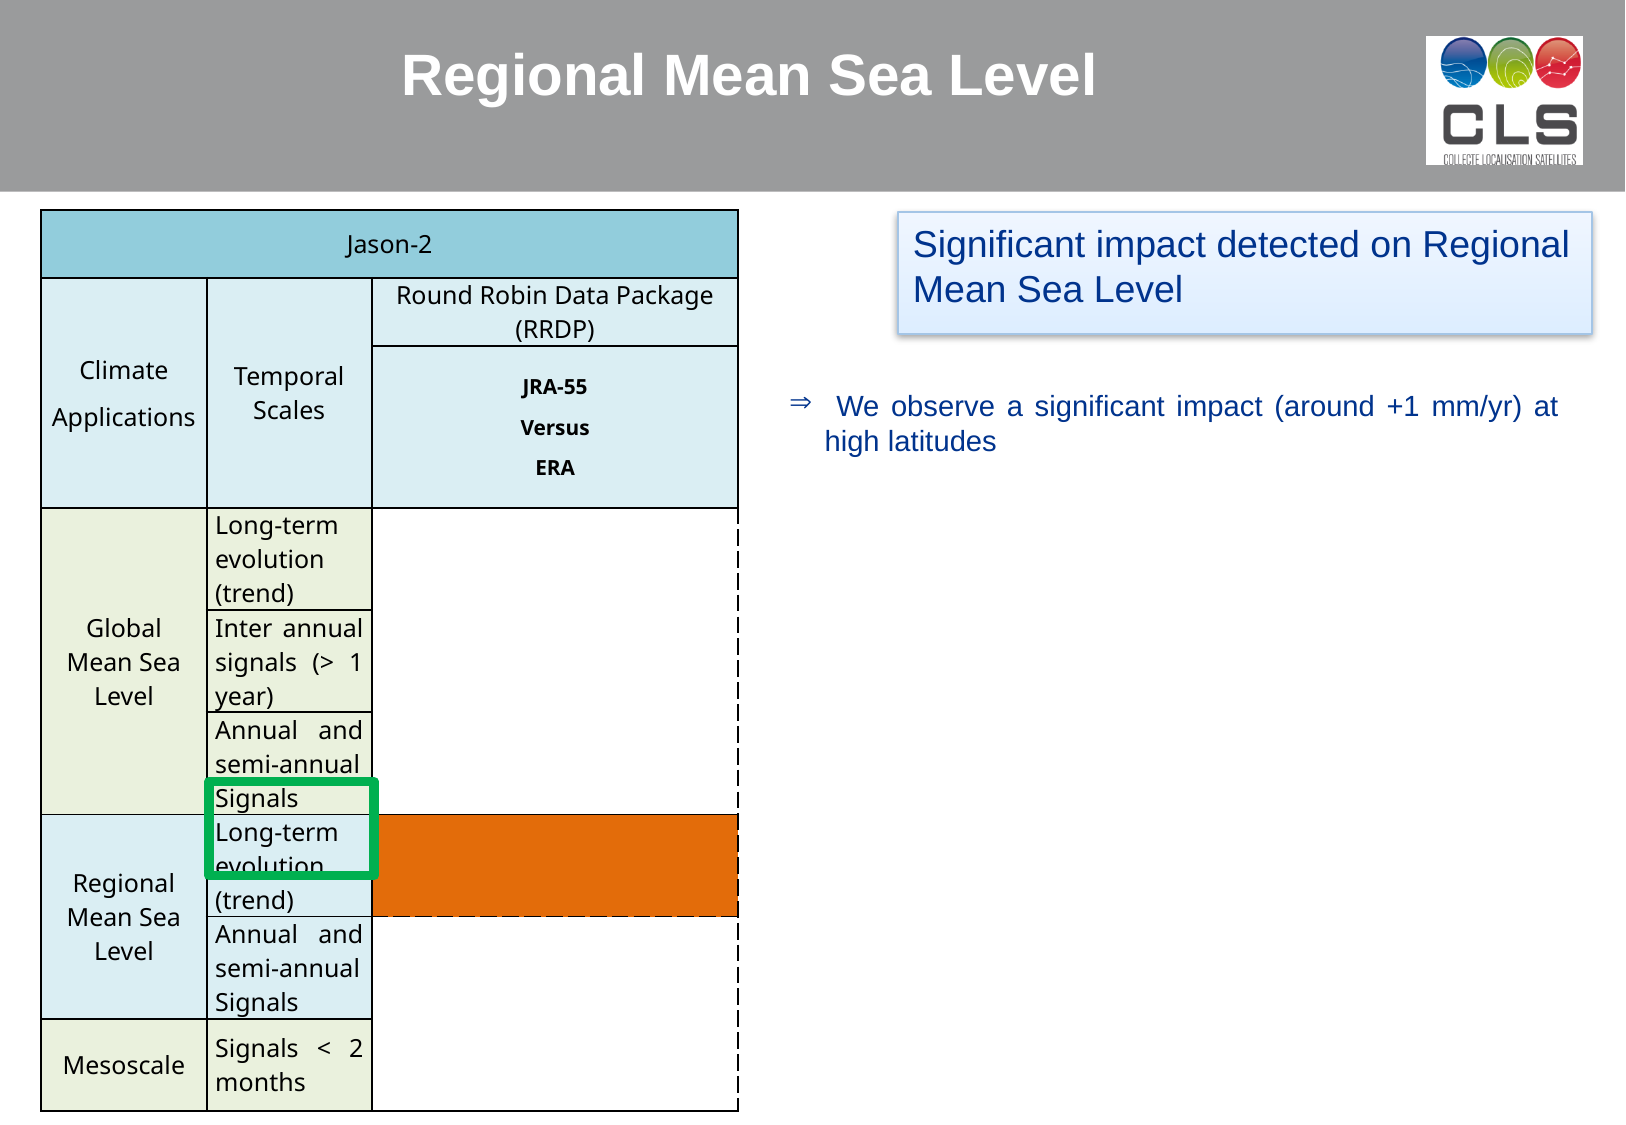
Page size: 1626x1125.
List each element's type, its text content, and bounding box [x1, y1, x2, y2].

table_cell Inter annual signals (> 1 year) [208, 611, 371, 711]
table_cell JRA-55 Versus ERA [373, 347, 737, 507]
text_box Regional Mean Sea Level [386, 40, 1162, 119]
table_cell Long-term evolution (trend) [208, 878, 371, 916]
table_cell [373, 509, 738, 814]
text_box We observe a significant impact (around +1 mm/yr) at high latitudes [774, 379, 1575, 465]
table_cell Long-term evolution (trend) [208, 509, 371, 609]
picture [1426, 36, 1583, 165]
text_box Significant impact detected on Regional Mean Sea Level [897, 211, 1593, 335]
table_cell Temporal Scales [208, 279, 371, 507]
table_cell Mesoscale [42, 1020, 206, 1110]
table_header Jason-2 [42, 211, 737, 277]
text_box [207, 779, 376, 878]
table_cell [373, 815, 738, 917]
table_cell Climate Applications [42, 279, 206, 507]
table_cell Signals < 2 months [208, 1020, 371, 1110]
table_cell [373, 917, 738, 1110]
table_cell Regional Mean Sea Level [42, 815, 206, 1018]
table_cell Global Mean Sea Level [42, 509, 206, 814]
table_cell Round Robin Data Package (RRDP) [373, 279, 737, 345]
table_cell Annual and semi-annual Signals [208, 917, 371, 1018]
table_cell Annual and semi-annual Signals [208, 713, 371, 779]
